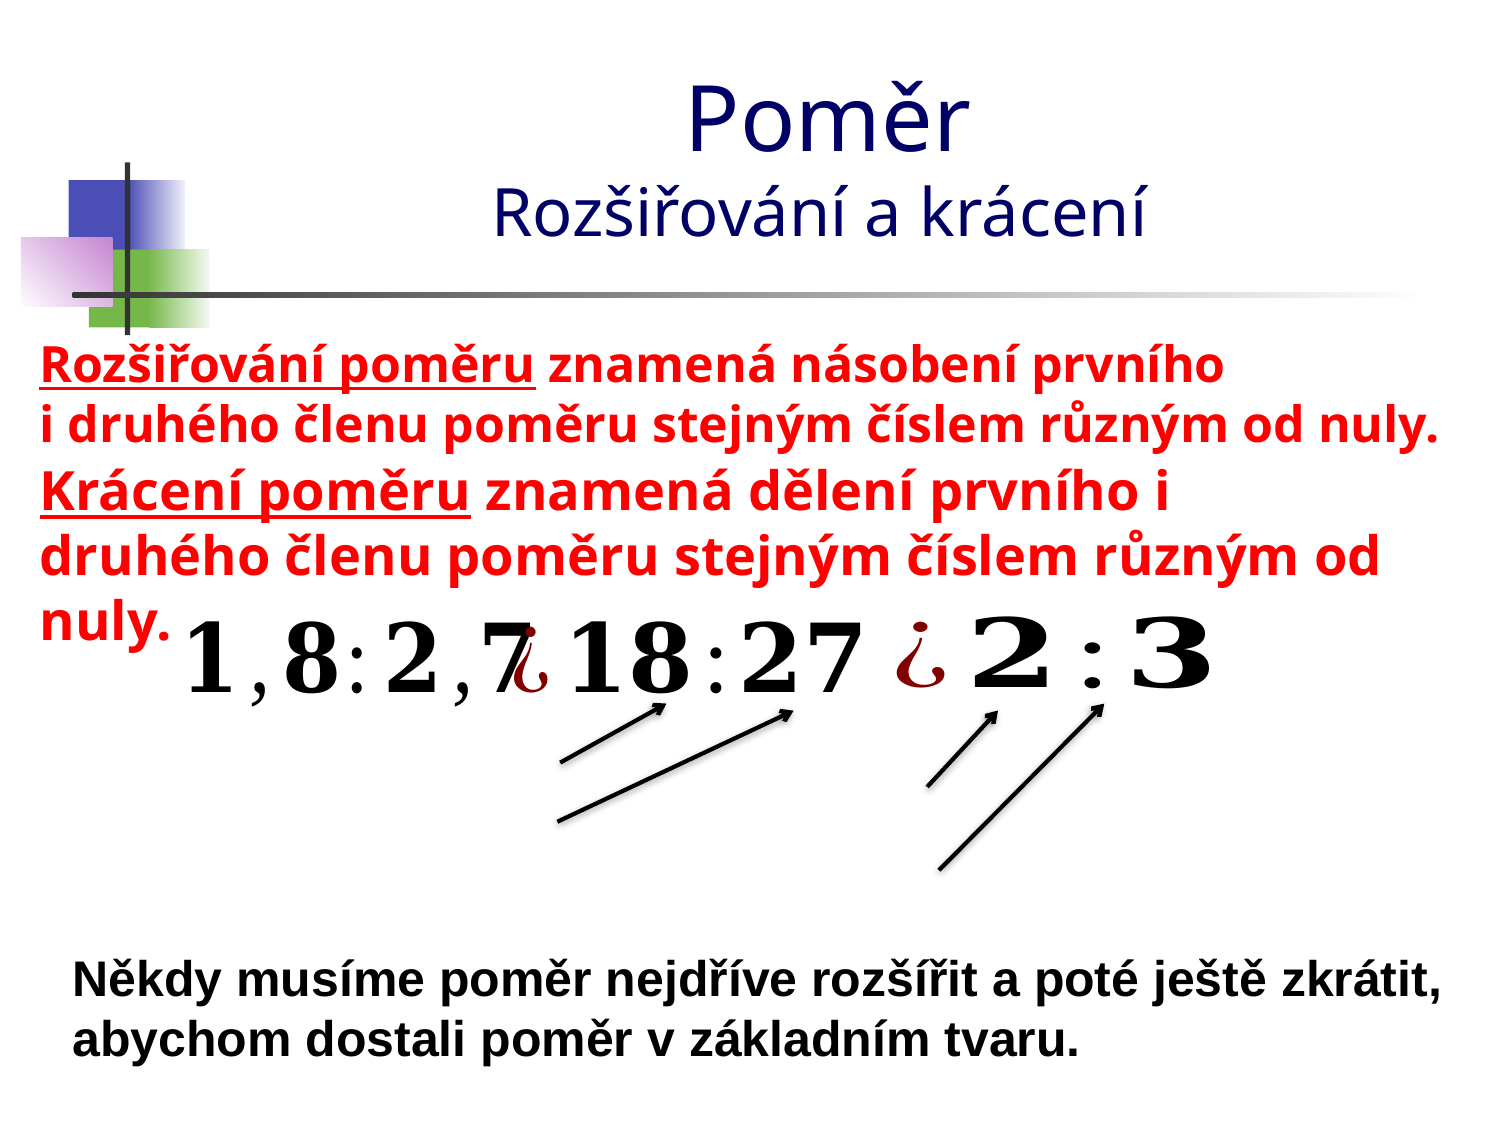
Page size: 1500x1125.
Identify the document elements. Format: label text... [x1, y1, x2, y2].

text_box Krácení poměru znamená dělení prvního i druhého členu poměru stejným číslem různým od nuly. [24, 449, 1407, 724]
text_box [557, 710, 794, 822]
title Poměr Rozšiřování a krácení [188, 34, 1468, 276]
text_box Někdy musíme poměr nejdříve rozšířit a poté ještě zkrátit, abychom dostali poměr v základním tvaru. [57, 939, 1470, 1075]
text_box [938, 703, 1105, 871]
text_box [559, 703, 667, 709]
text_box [926, 710, 933, 788]
text_box Rozšiřování poměru znamená násobení prvního i druhého členu poměru stejným číslem různým od nuly. [24, 325, 1465, 521]
